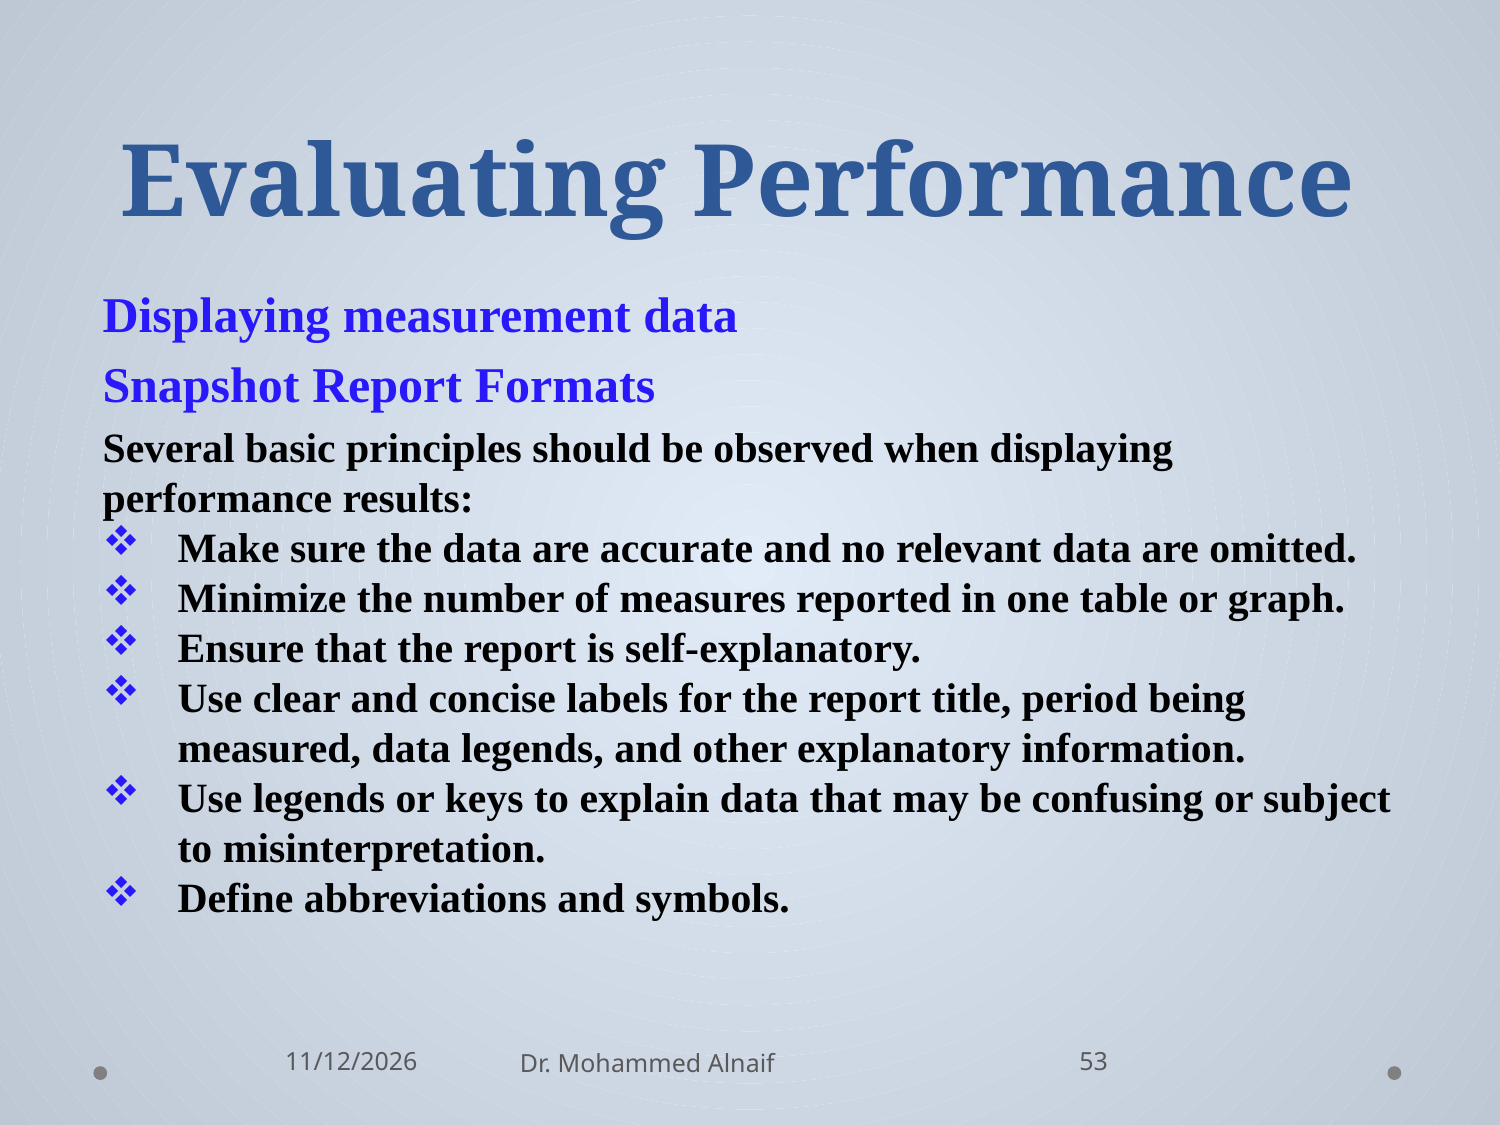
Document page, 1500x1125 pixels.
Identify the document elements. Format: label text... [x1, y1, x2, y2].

footer Dr. Mohammed Alnaif [512, 1025, 988, 1100]
subtitle Displaying measurement data Snapshot Report Formats Several basic principles should be observed when displaying performance results: Make sure the data are accurate and no relevant data are omitted. Minimize the number of measures reported in one table or graph. Ensure that the report is self-explanatory. Use clear and concise labels for the report title, period being measured, data legends, and other explanatory information. Use legends or keys to explain data that may be confusing or subject to misinterpretation. Define abbreviations and symbols. [87, 275, 1413, 1001]
slide_number 53 [1074, 1025, 1425, 1100]
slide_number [75, 1025, 425, 1100]
title Evaluating Performance [100, 78, 1376, 244]
